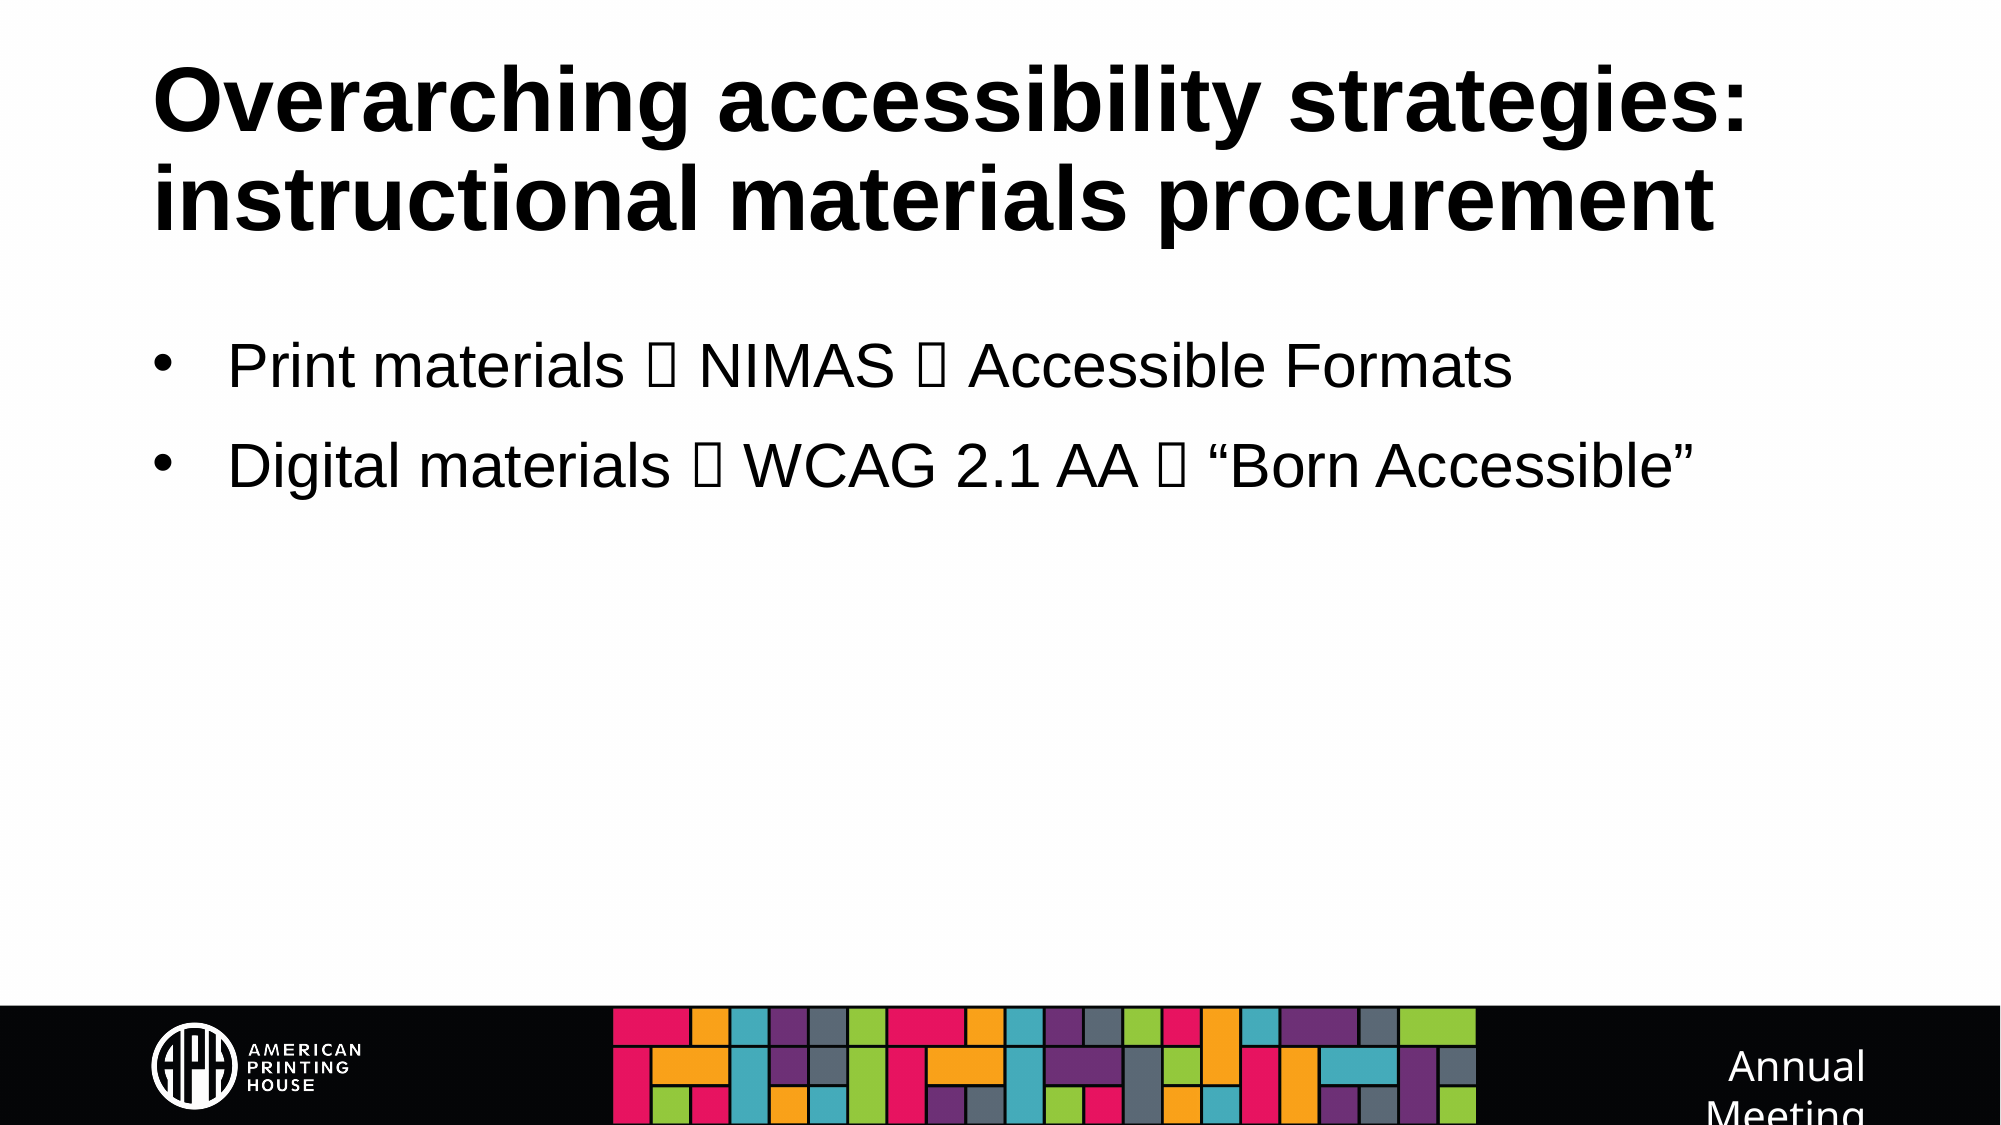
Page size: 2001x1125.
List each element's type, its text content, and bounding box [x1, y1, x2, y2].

picture [0, 0, 2001, 1125]
title Overarching accessibility strategies: instructional materials procurement [137, 59, 1863, 243]
picture [1846, 1111, 1858, 1125]
picture [1771, 1111, 1783, 1118]
list Print materials  NIMAS  Accessible Formats Digital materials  WCAG 2.1 AA  “Born Accessible” [137, 317, 1863, 909]
picture [1711, 1105, 1719, 1125]
picture [1821, 1111, 1833, 1125]
picture [1748, 1111, 1760, 1118]
picture [1727, 1107, 1734, 1125]
